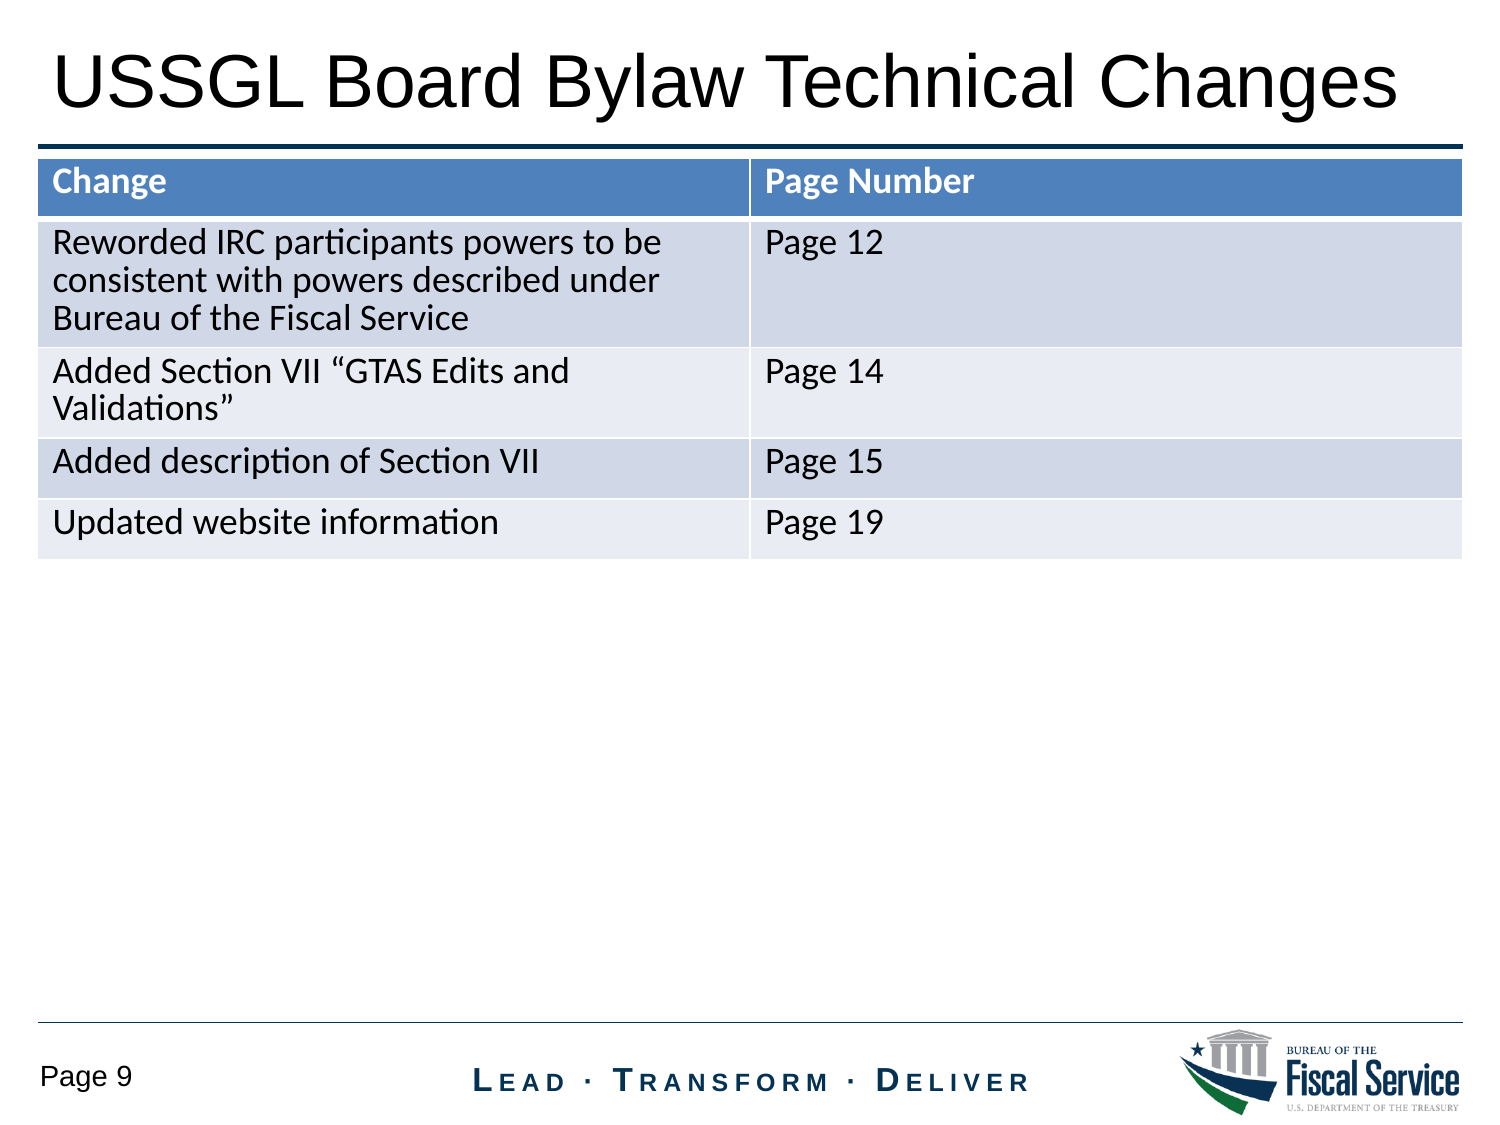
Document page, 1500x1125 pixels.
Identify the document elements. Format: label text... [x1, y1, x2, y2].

table_cell Added Section VII “GTAS Edits and Validations” [38, 348, 749, 437]
table_cell Reworded IRC participants powers to be consistent with powers described under Bureau of the Fiscal Service [38, 222, 749, 347]
table_cell Updated website information [38, 500, 749, 559]
list USSGL Board Bylaw Technical Changes [37, 24, 1463, 138]
picture [1175, 1026, 1463, 1118]
table_header Page Number [751, 159, 1462, 216]
table_cell Page 19 [751, 500, 1462, 559]
table_cell Page 12 [751, 222, 1462, 347]
table_cell Added description of Section VII [38, 439, 749, 498]
table_header Change [38, 159, 749, 216]
table_cell Page 15 [751, 439, 1462, 498]
table_cell Page 14 [751, 348, 1462, 437]
